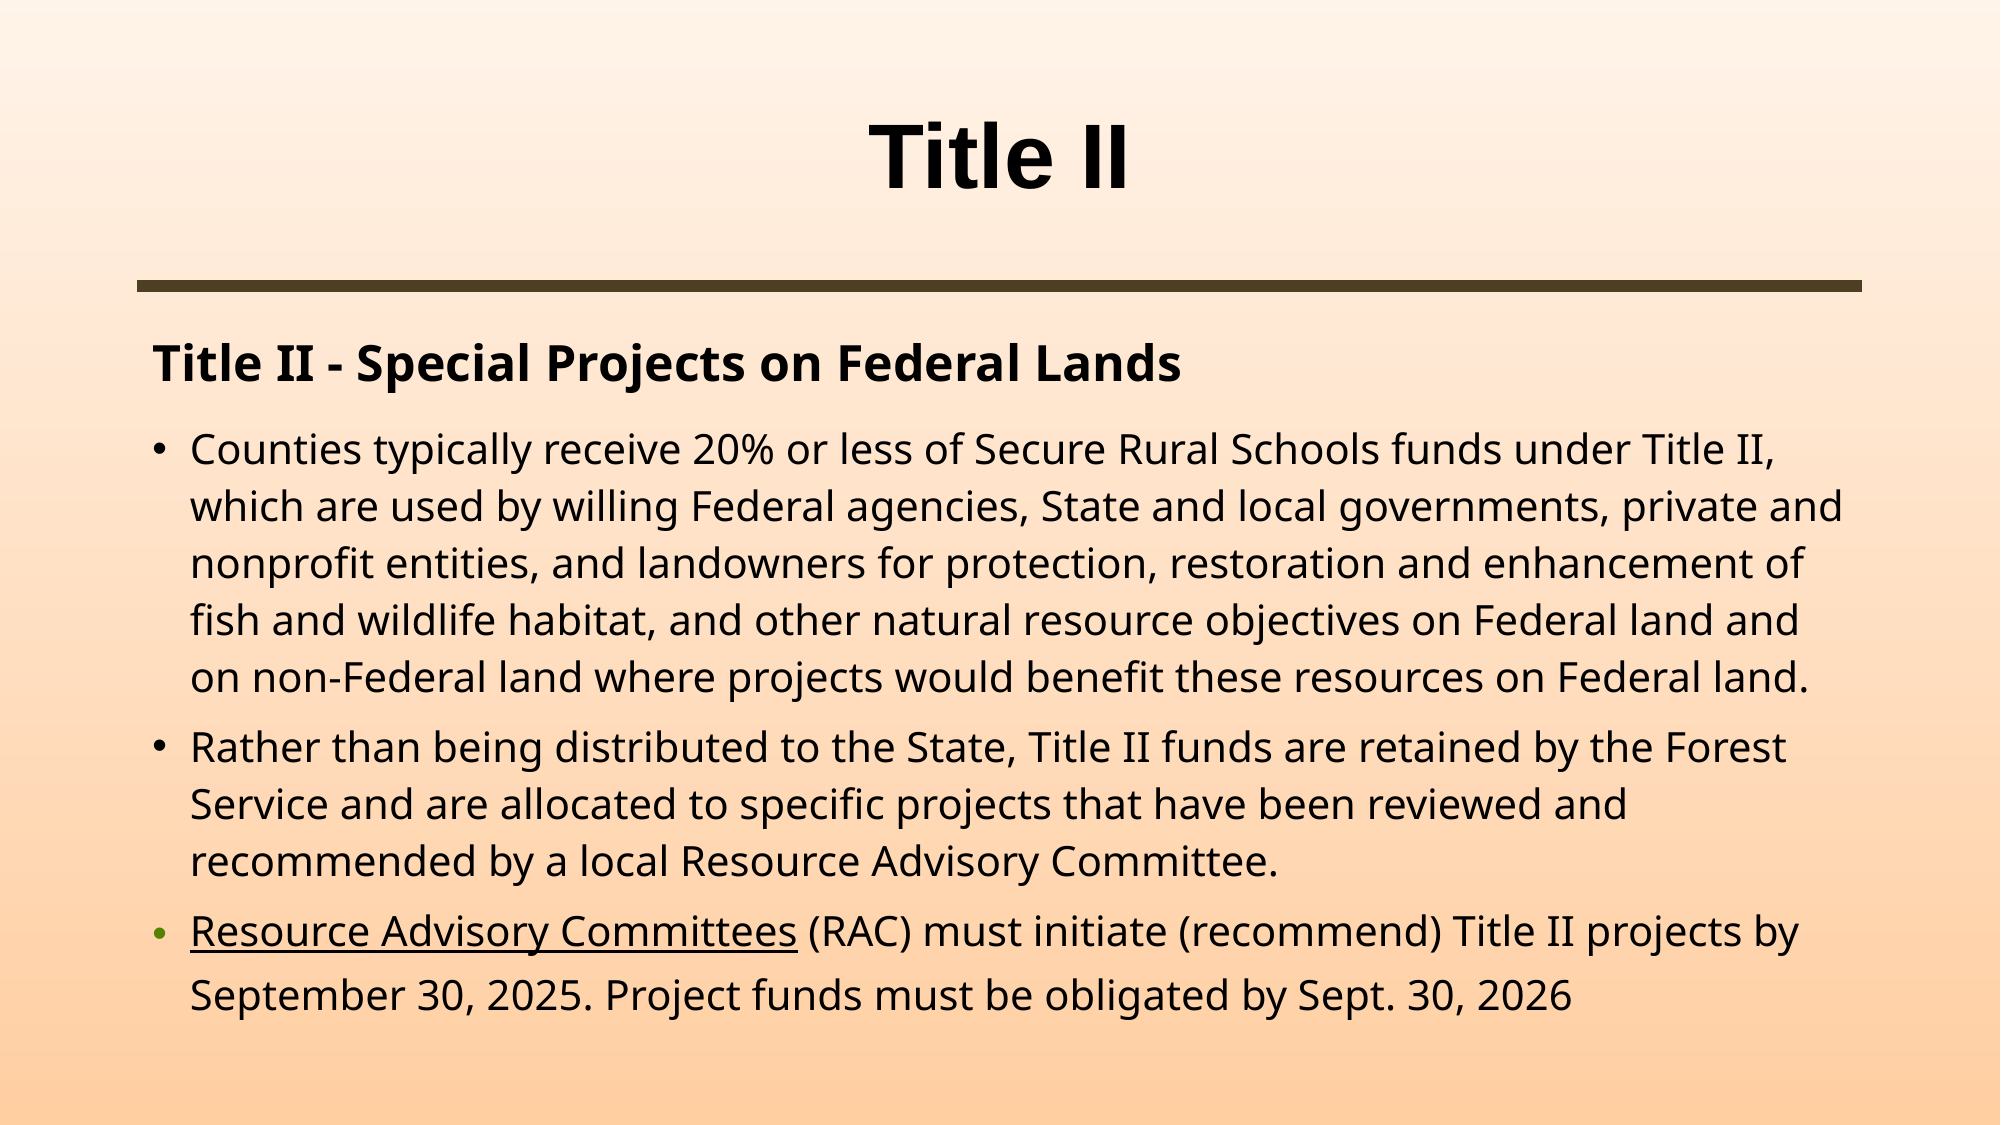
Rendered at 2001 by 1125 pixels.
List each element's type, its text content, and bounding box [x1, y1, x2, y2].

list Title II - Special Projects on Federal Lands Counties typically receive 20% or less of Secure Rural Schools funds under Title II, which are used by willing Federal agencies, State and local governments, private and nonprofit entities, and landowners for protection, restoration and enhancement of fish and wildlife habitat, and other natural resource objectives on Federal land and on non-Federal land where projects would benefit these resources on Federal land. Rather than being distributed to the State, Title II funds are retained by the Forest Service and are allocated to specific projects that have been reviewed and recommended by a local Resource Advisory Committee. Resource Advisory Committees (RAC) must initiate (recommend) Title II projects by September 30, 2025. Project funds must be obligated by Sept. 30, 2026 [137, 315, 1863, 1048]
title Title II [137, 102, 1863, 262]
